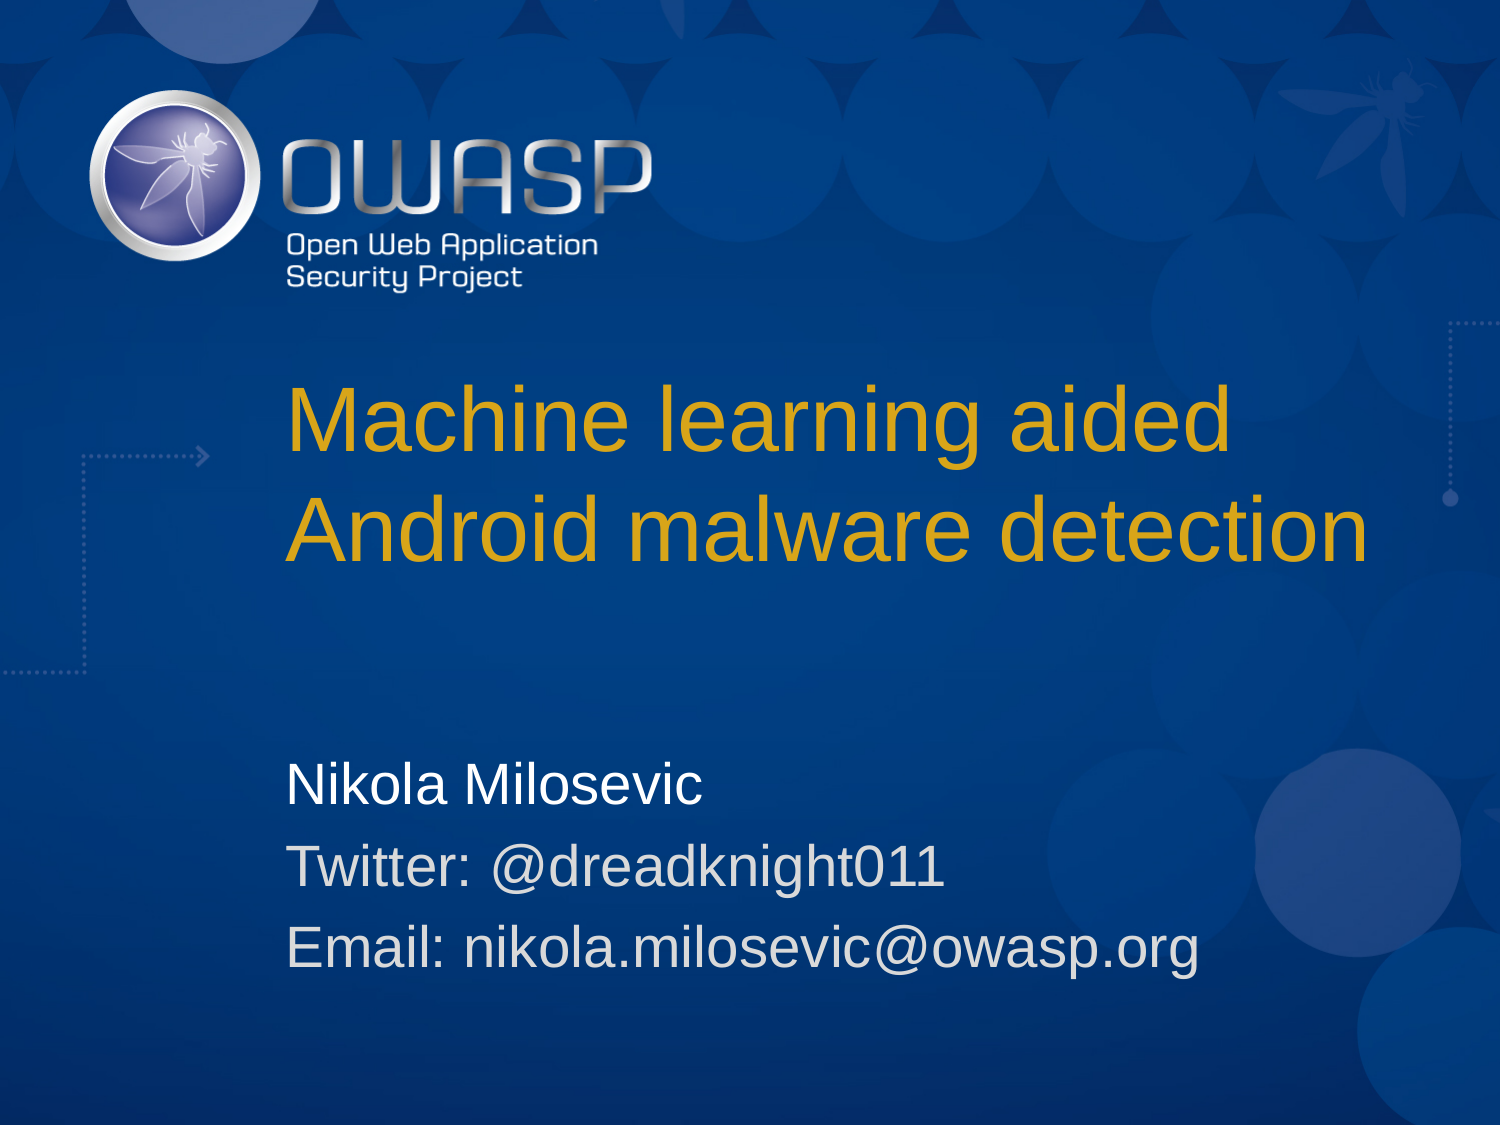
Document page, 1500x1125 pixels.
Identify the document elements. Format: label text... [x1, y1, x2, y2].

title Machine learning aided Android malware detection [270, 349, 1388, 591]
subtitle Nikola Milosevic Twitter: @dreadknight011 Email: nikola.milosevic@owasp.org [270, 738, 1404, 1027]
picture [0, 0, 1500, 1125]
